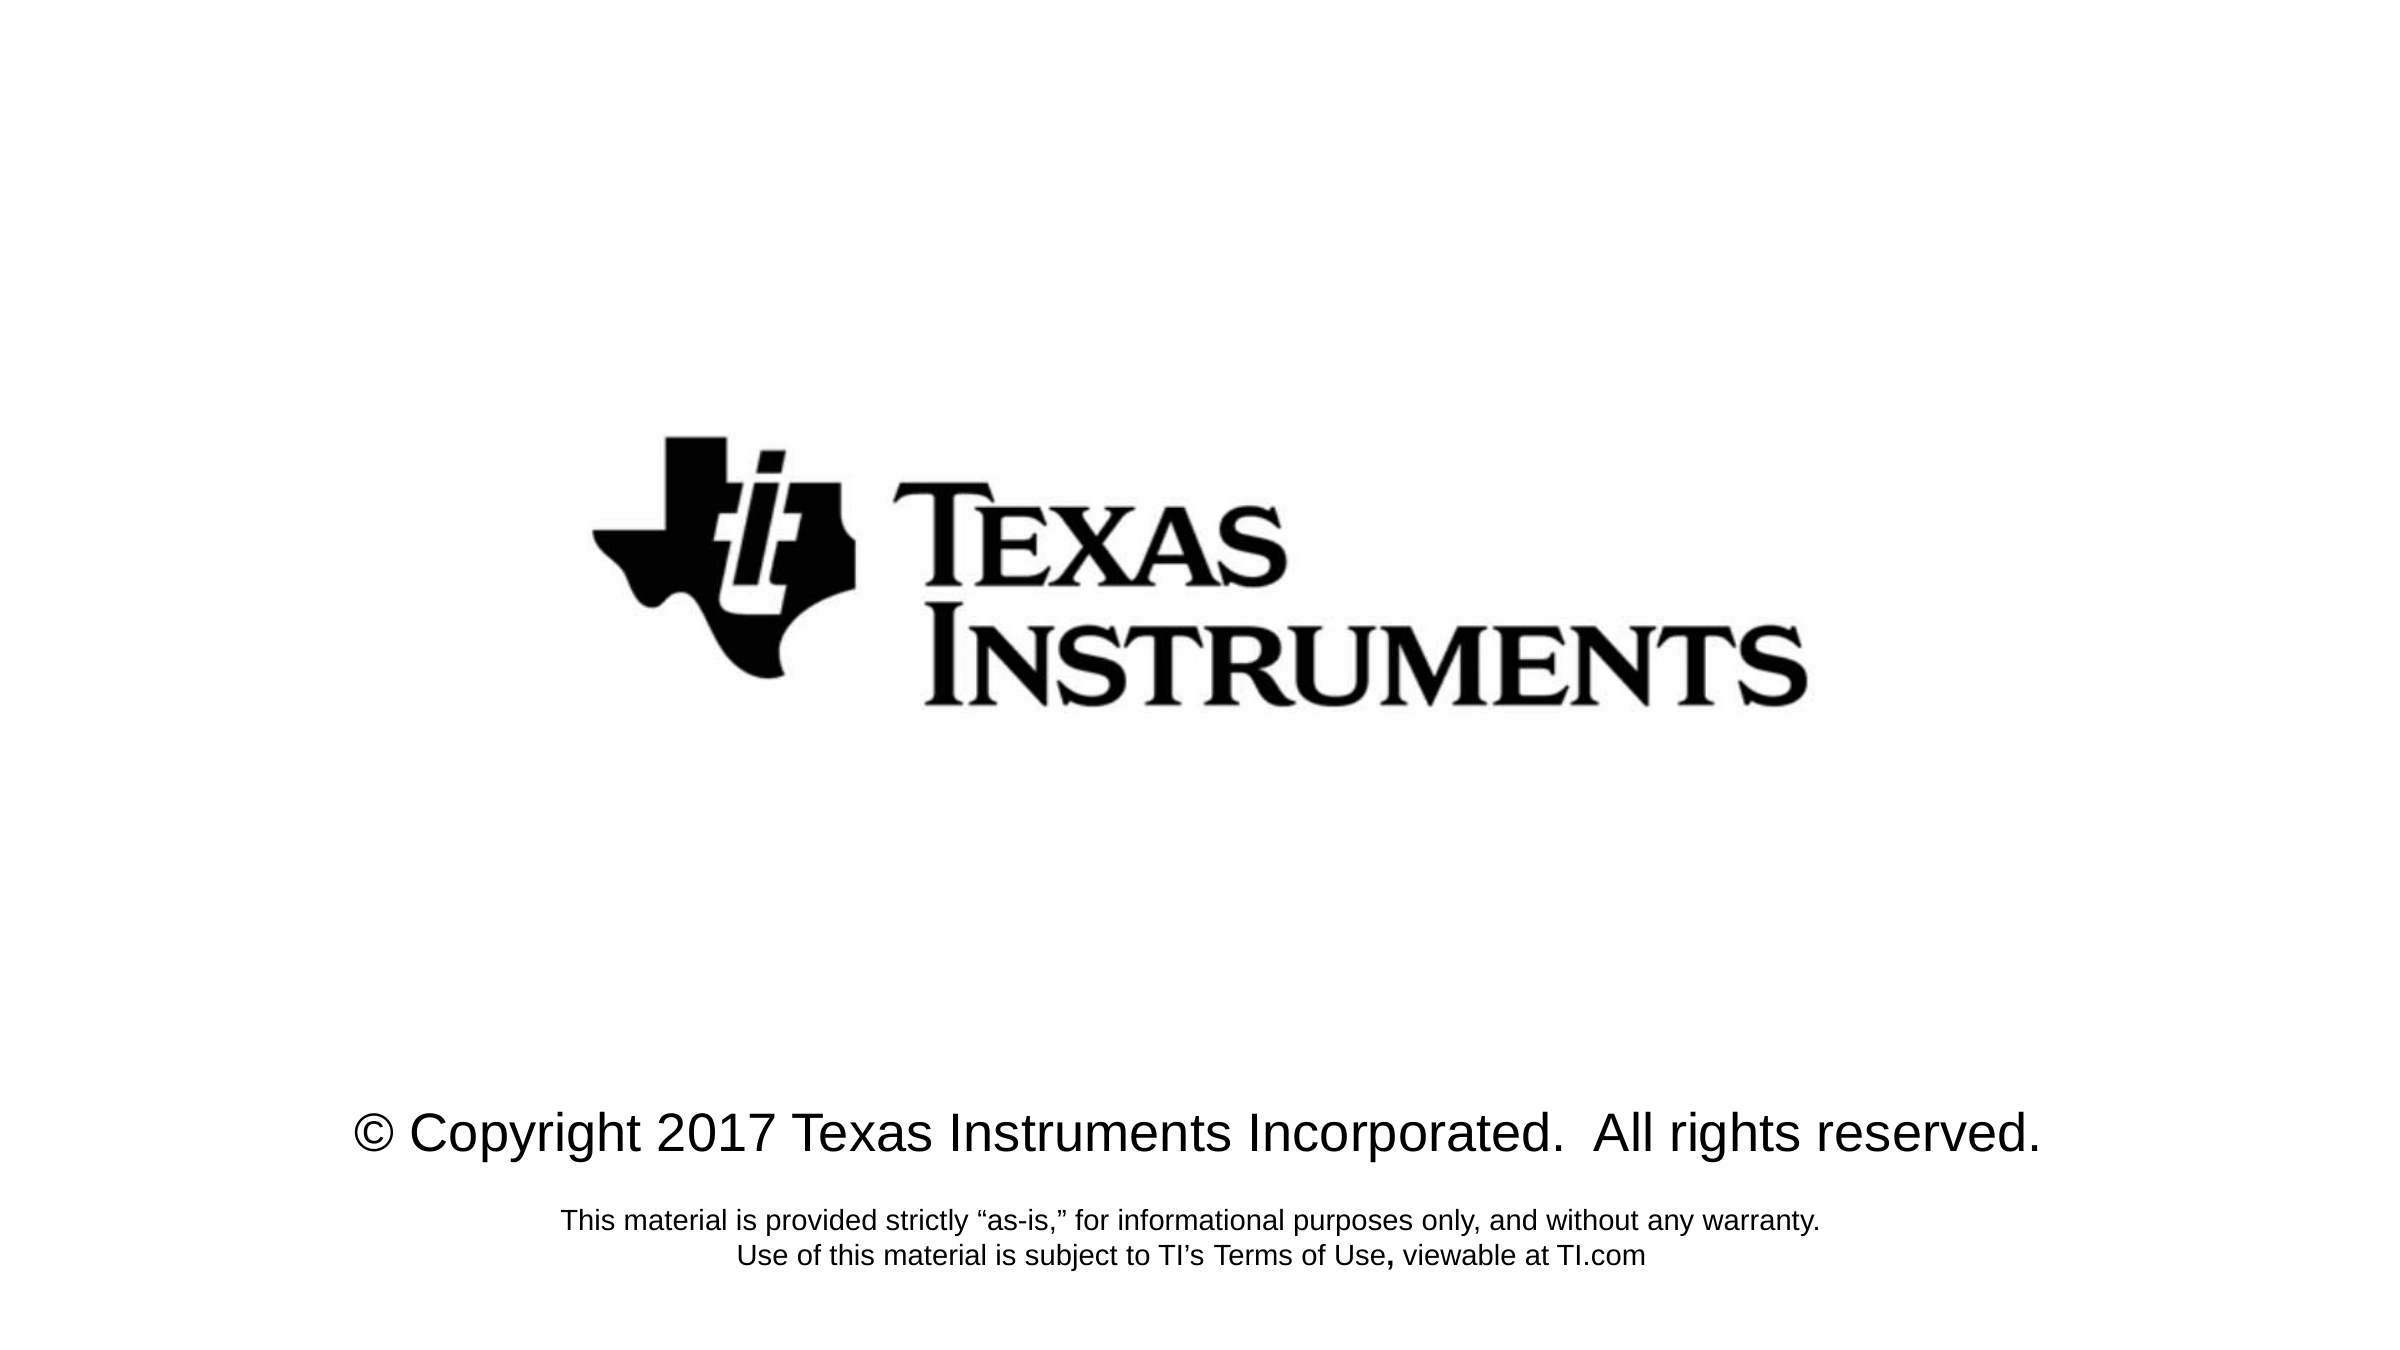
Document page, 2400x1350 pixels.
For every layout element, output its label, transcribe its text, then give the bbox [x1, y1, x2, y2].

picture [243, 65, 2156, 959]
text_box © Copyright 2017 Texas Instruments Incorporated. All rights reserved. This material is provided strictly “as-is,” for informational purposes only, and without any warranty. Use of this material is subject to TI’s Terms of Use, viewable at TI.com [0, 1019, 2400, 1324]
